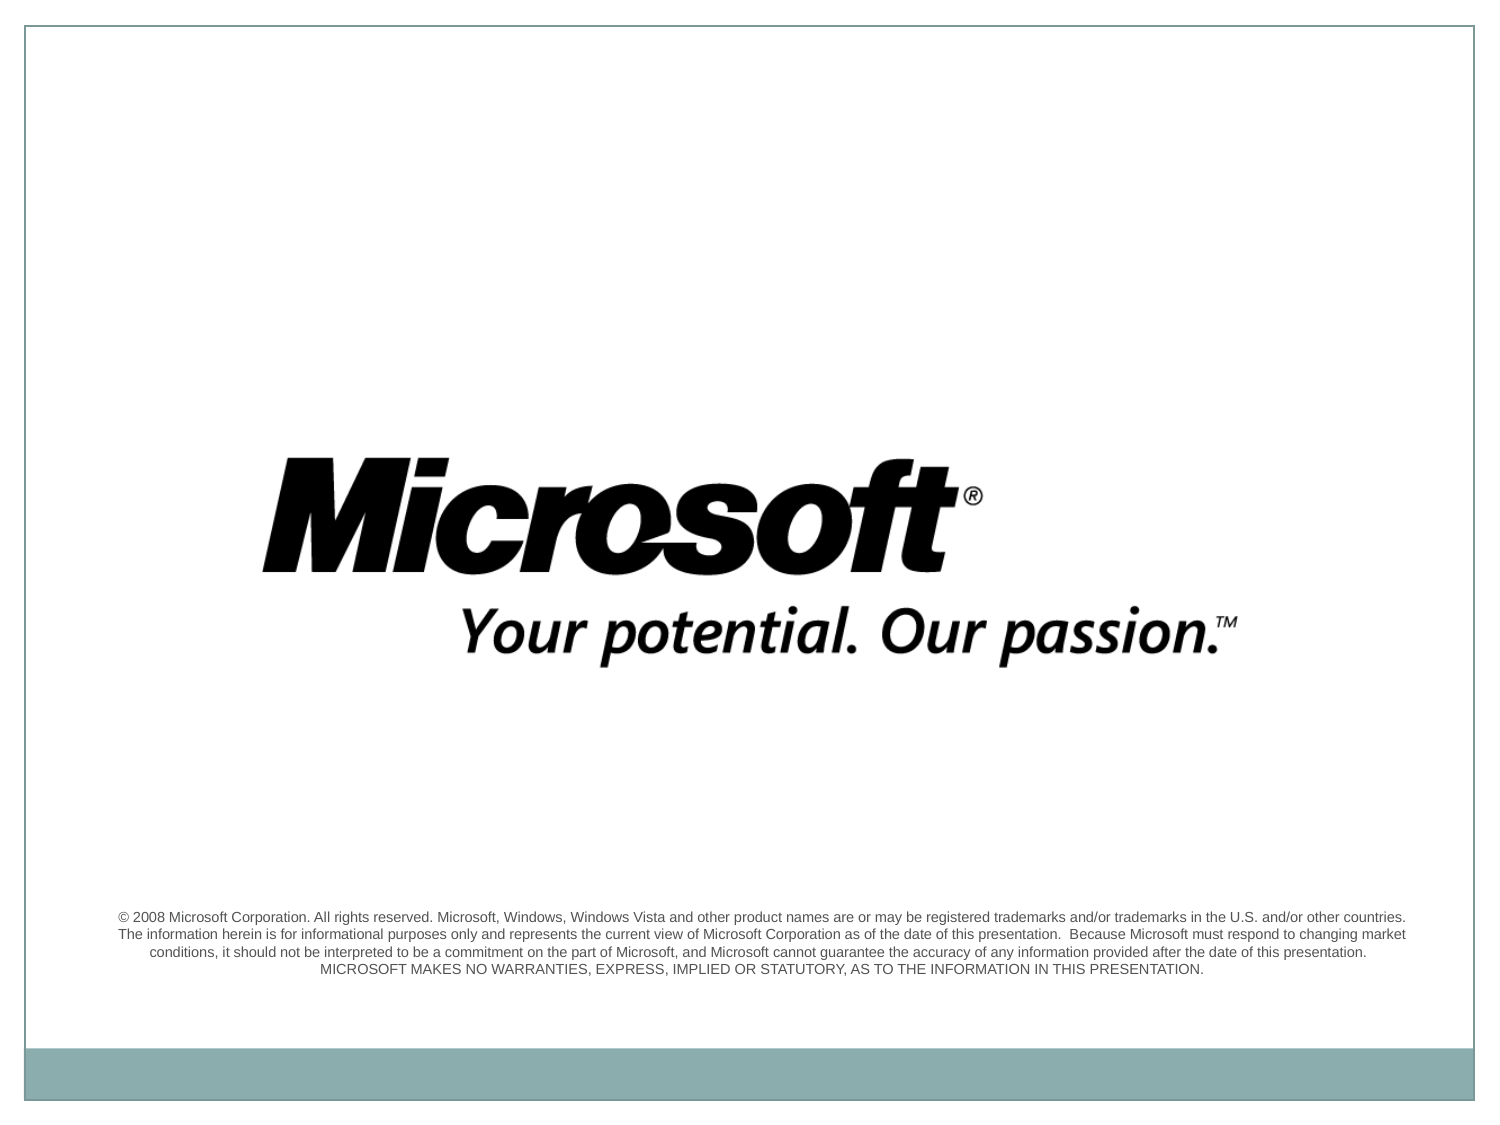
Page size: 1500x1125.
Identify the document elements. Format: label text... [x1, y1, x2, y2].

picture [262, 456, 1238, 669]
text_box © 2008 Microsoft Corporation. All rights reserved. Microsoft, Windows, Windows Vista and other product names are or may be registered trademarks and/or trademarks in the U.S. and/or other countries. The information herein is for informational purposes only and represents the current view of Microsoft Corporation as of the date of this presentation. Because Microsoft must respond to changing market conditions, it should not be interpreted to be a commitment on the part of Microsoft, and Microsoft cannot guarantee the accuracy of any information provided after the date of this presentation. MICROSOFT MAKES NO WARRANTIES, EXPRESS, IMPLIED OR STATUTORY, AS TO THE INFORMATION IN THIS PRESENTATION. [75, 899, 1450, 985]
